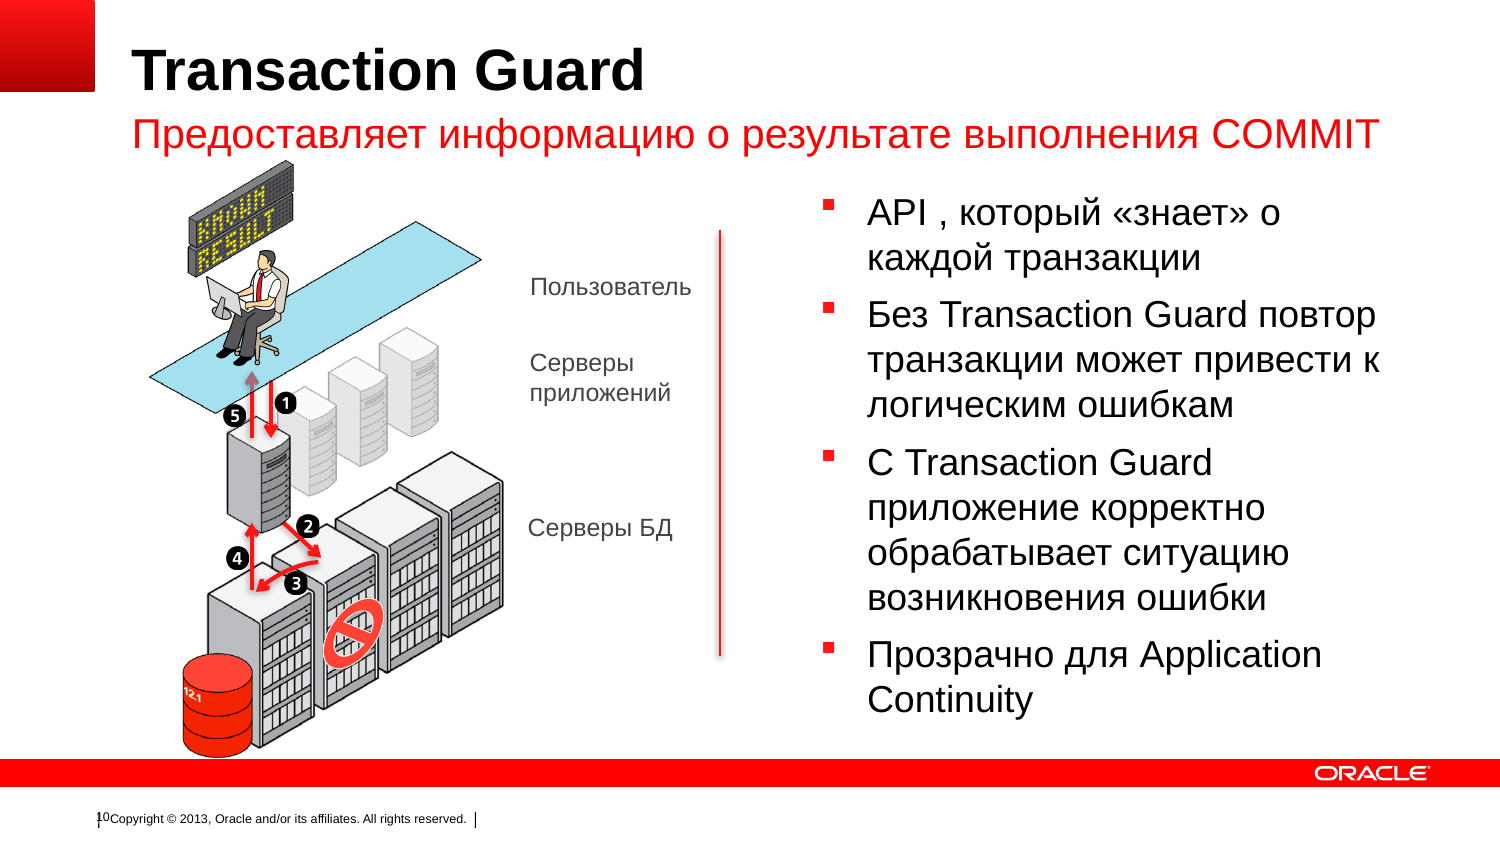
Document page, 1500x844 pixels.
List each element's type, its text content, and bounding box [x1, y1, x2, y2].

text_box Серверы БД [512, 503, 689, 549]
picture [146, 159, 505, 758]
text_box Серверы приложений [514, 338, 687, 414]
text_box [273, 542, 322, 558]
title Transaction Guard [131, 40, 1482, 106]
text_box API , который «знает» о каждой транзакции Без Transaction Guard повтор транзакции может привести к логическим ошибкам С Transaction Guard приложение корректно обрабатывает ситуацию возникновения ошибки Прозрачно для Application Continuity [730, 180, 1433, 749]
picture [0, 759, 1500, 787]
list Предоставляет информацию о результате выполнения COMMIT [131, 106, 1482, 157]
text_box Пользователь [515, 263, 708, 309]
